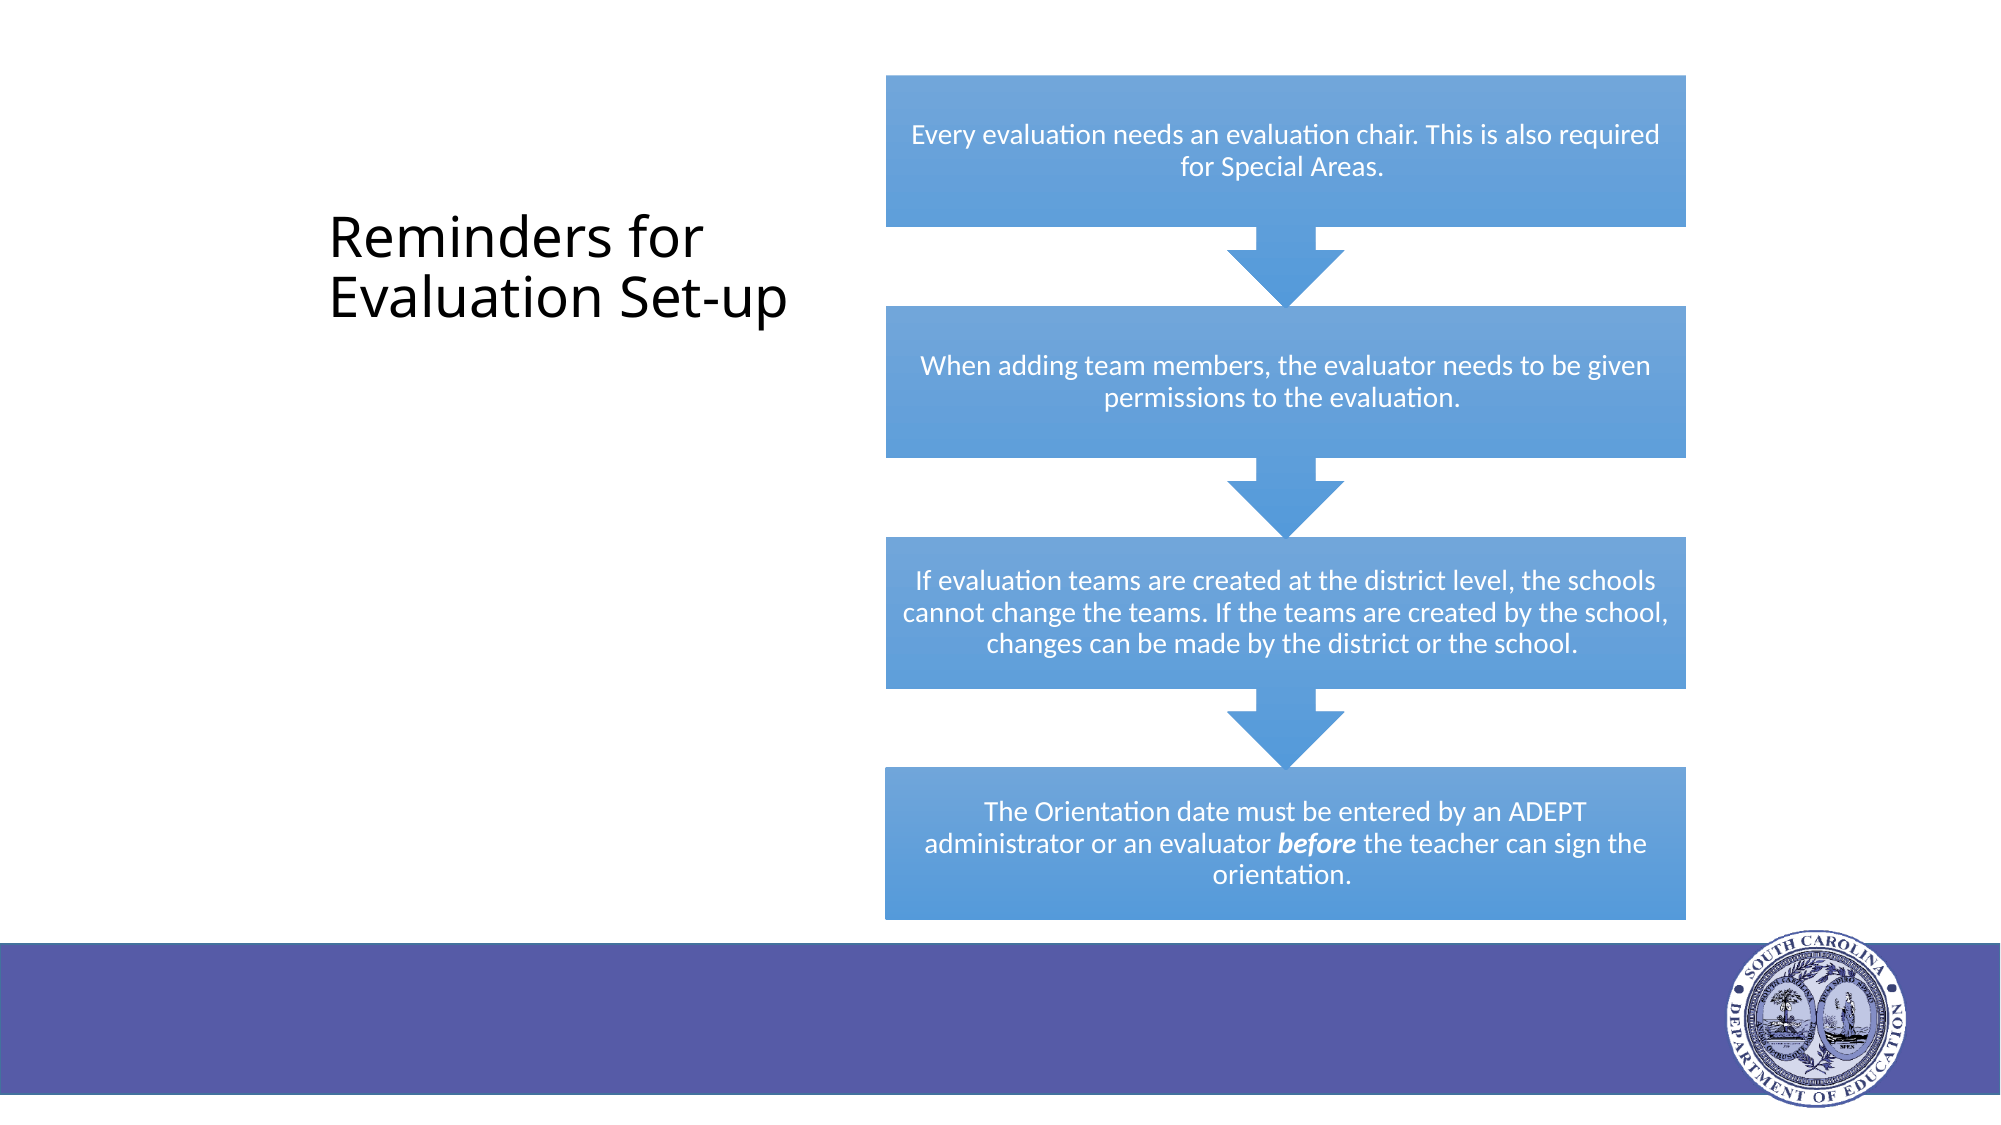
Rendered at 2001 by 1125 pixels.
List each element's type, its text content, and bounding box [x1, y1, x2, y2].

title Reminders for Evaluation Set-up [314, 75, 821, 338]
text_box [885, 74, 1686, 920]
picture [1723, 928, 1907, 1109]
